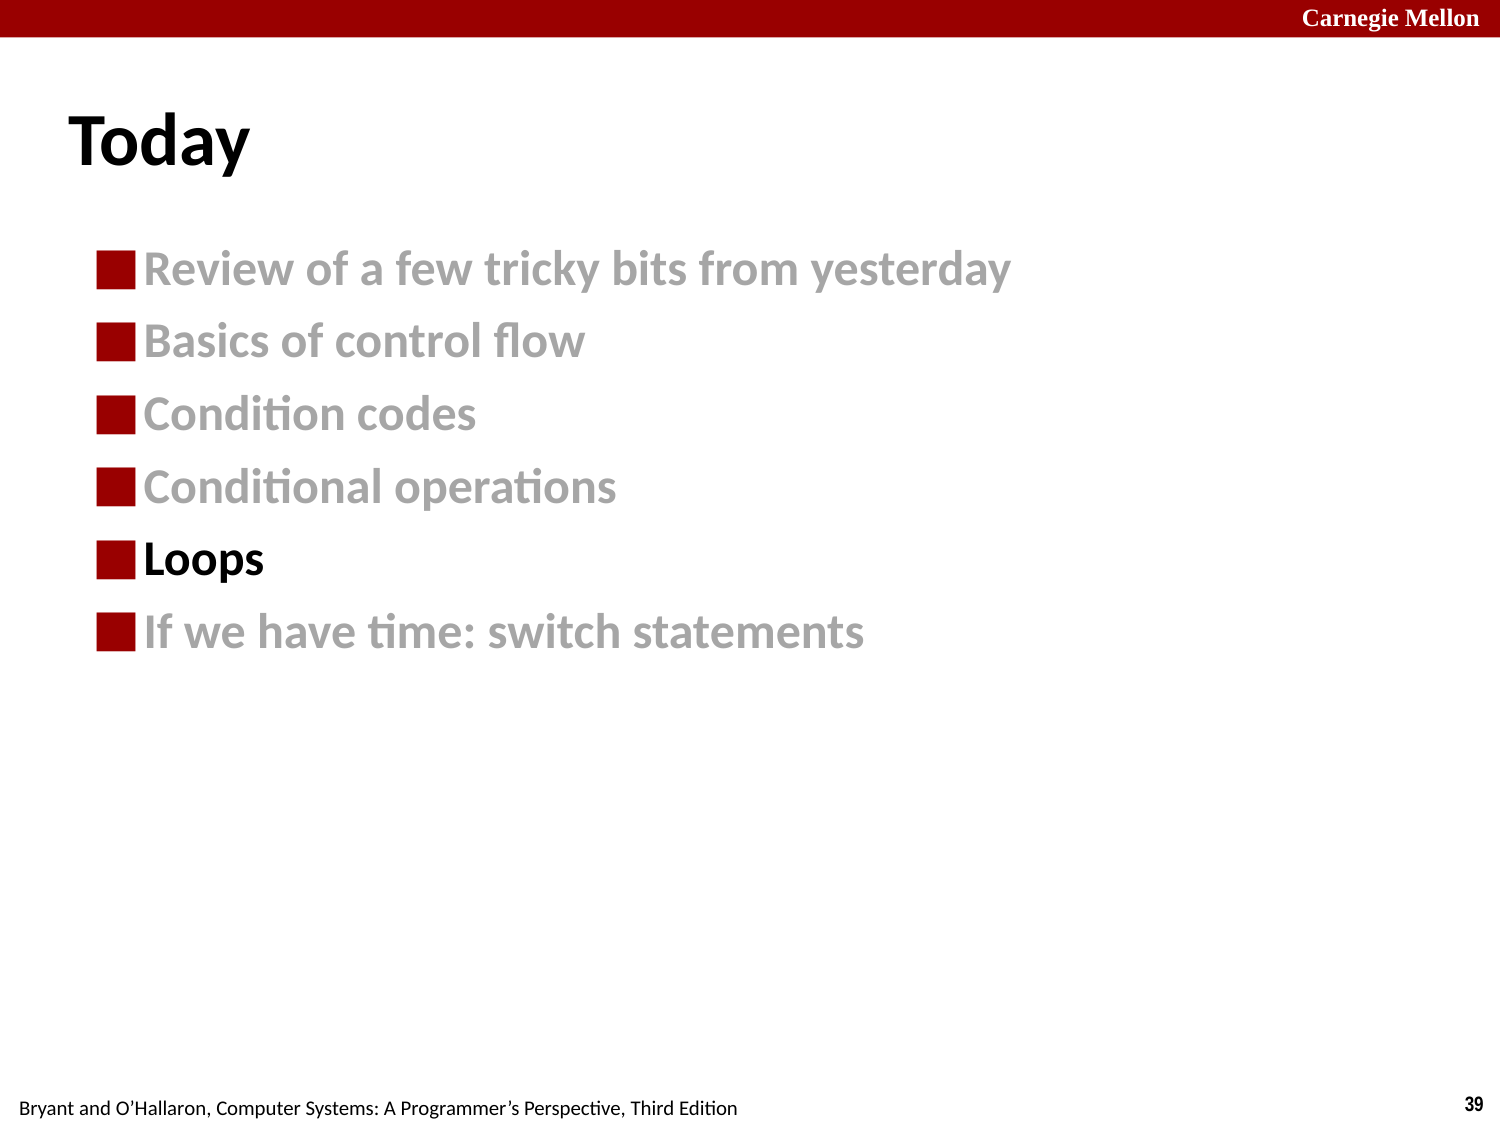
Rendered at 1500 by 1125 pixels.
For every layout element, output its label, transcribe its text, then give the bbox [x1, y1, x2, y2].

title Today [62, 41, 1438, 229]
list Review of a few tricky bits from yesterday Basics of control flow Condition codes Conditional operations Loops If we have time: switch statements [62, 229, 1438, 1121]
